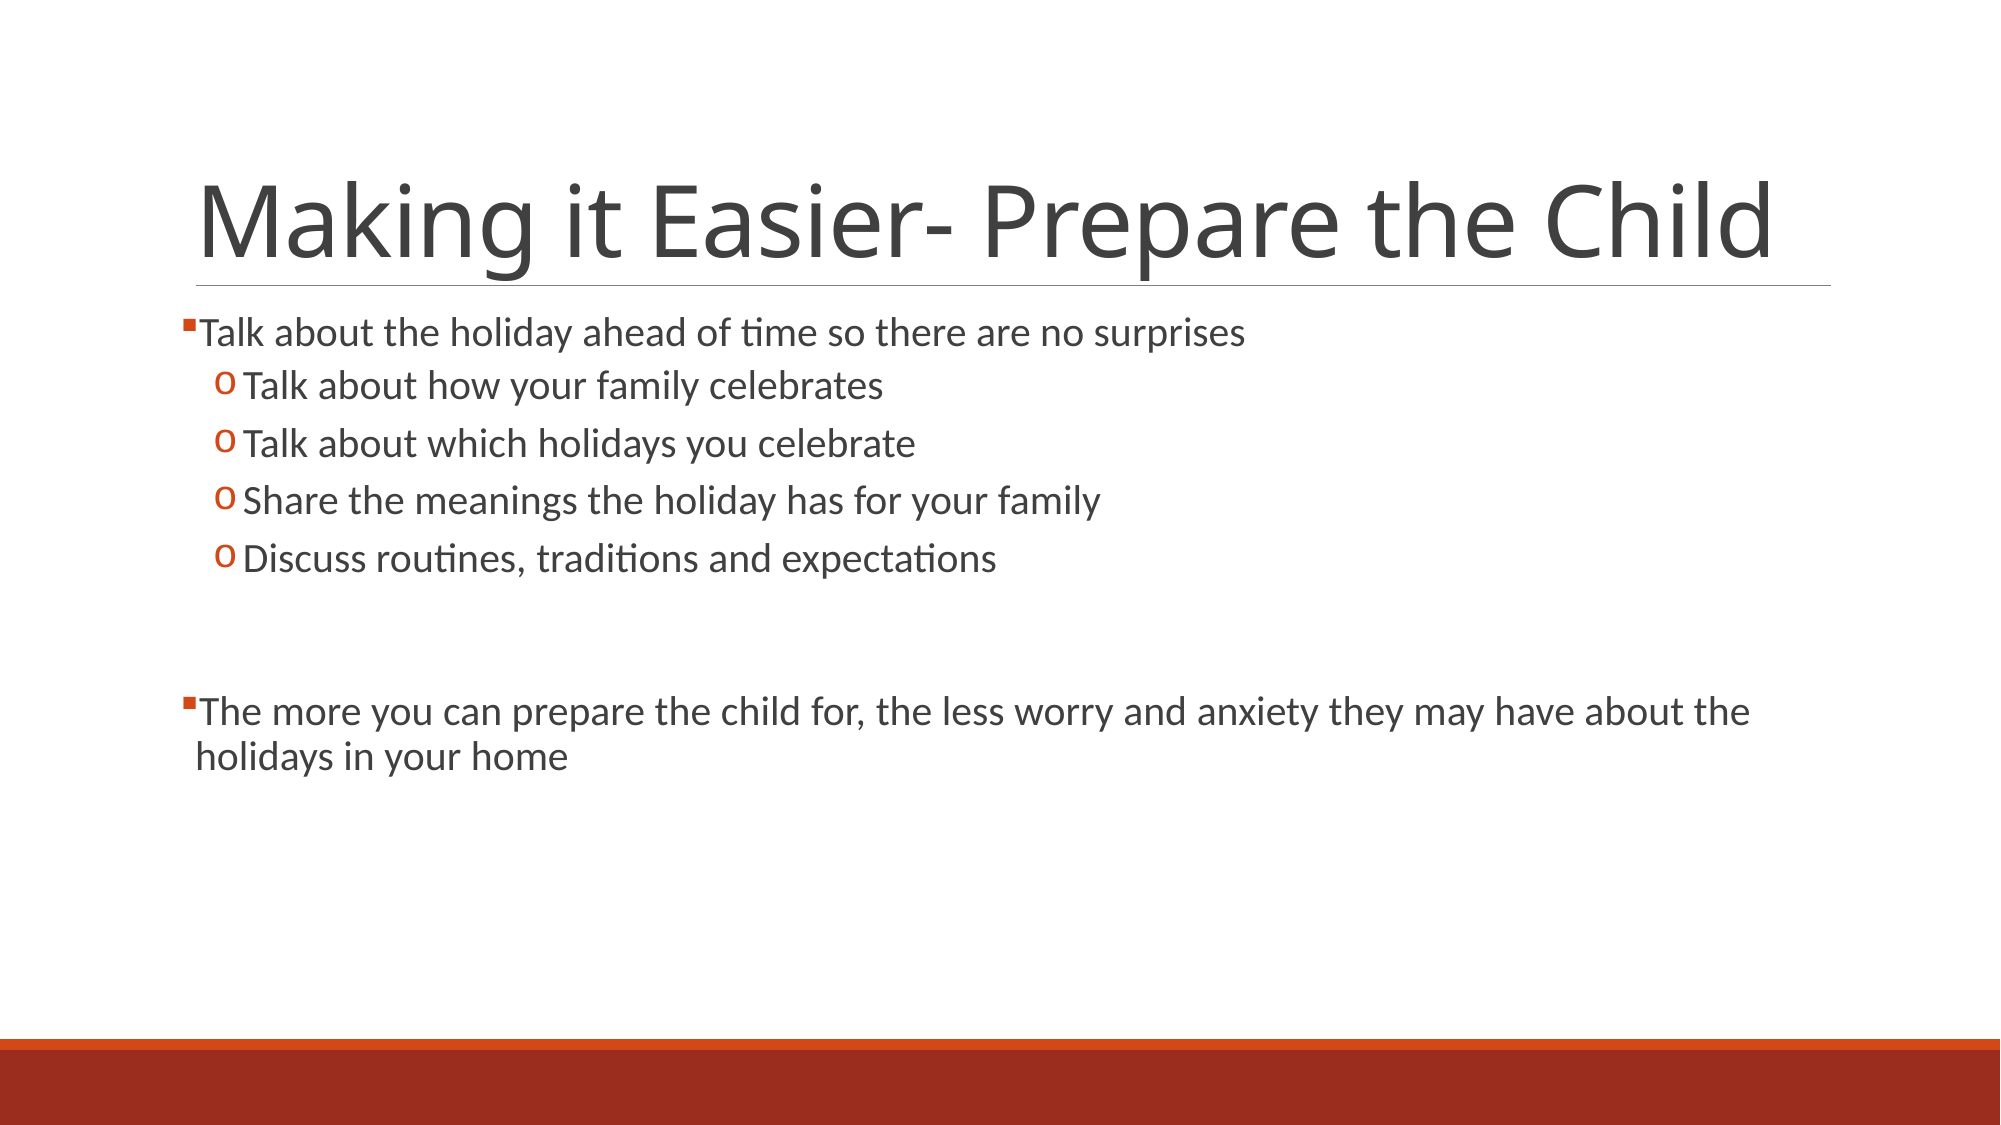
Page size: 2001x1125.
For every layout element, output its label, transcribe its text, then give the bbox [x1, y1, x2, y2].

title Making it Easier- Prepare the Child [180, 47, 1830, 285]
list Talk about the holiday ahead of time so there are no surprises Talk about how your family celebrates Talk about which holidays you celebrate Share the meanings the holiday has for your family Discuss routines, traditions and expectations The more you can prepare the child for, the less worry and anxiety they may have about the holidays in your home [180, 302, 1830, 963]
